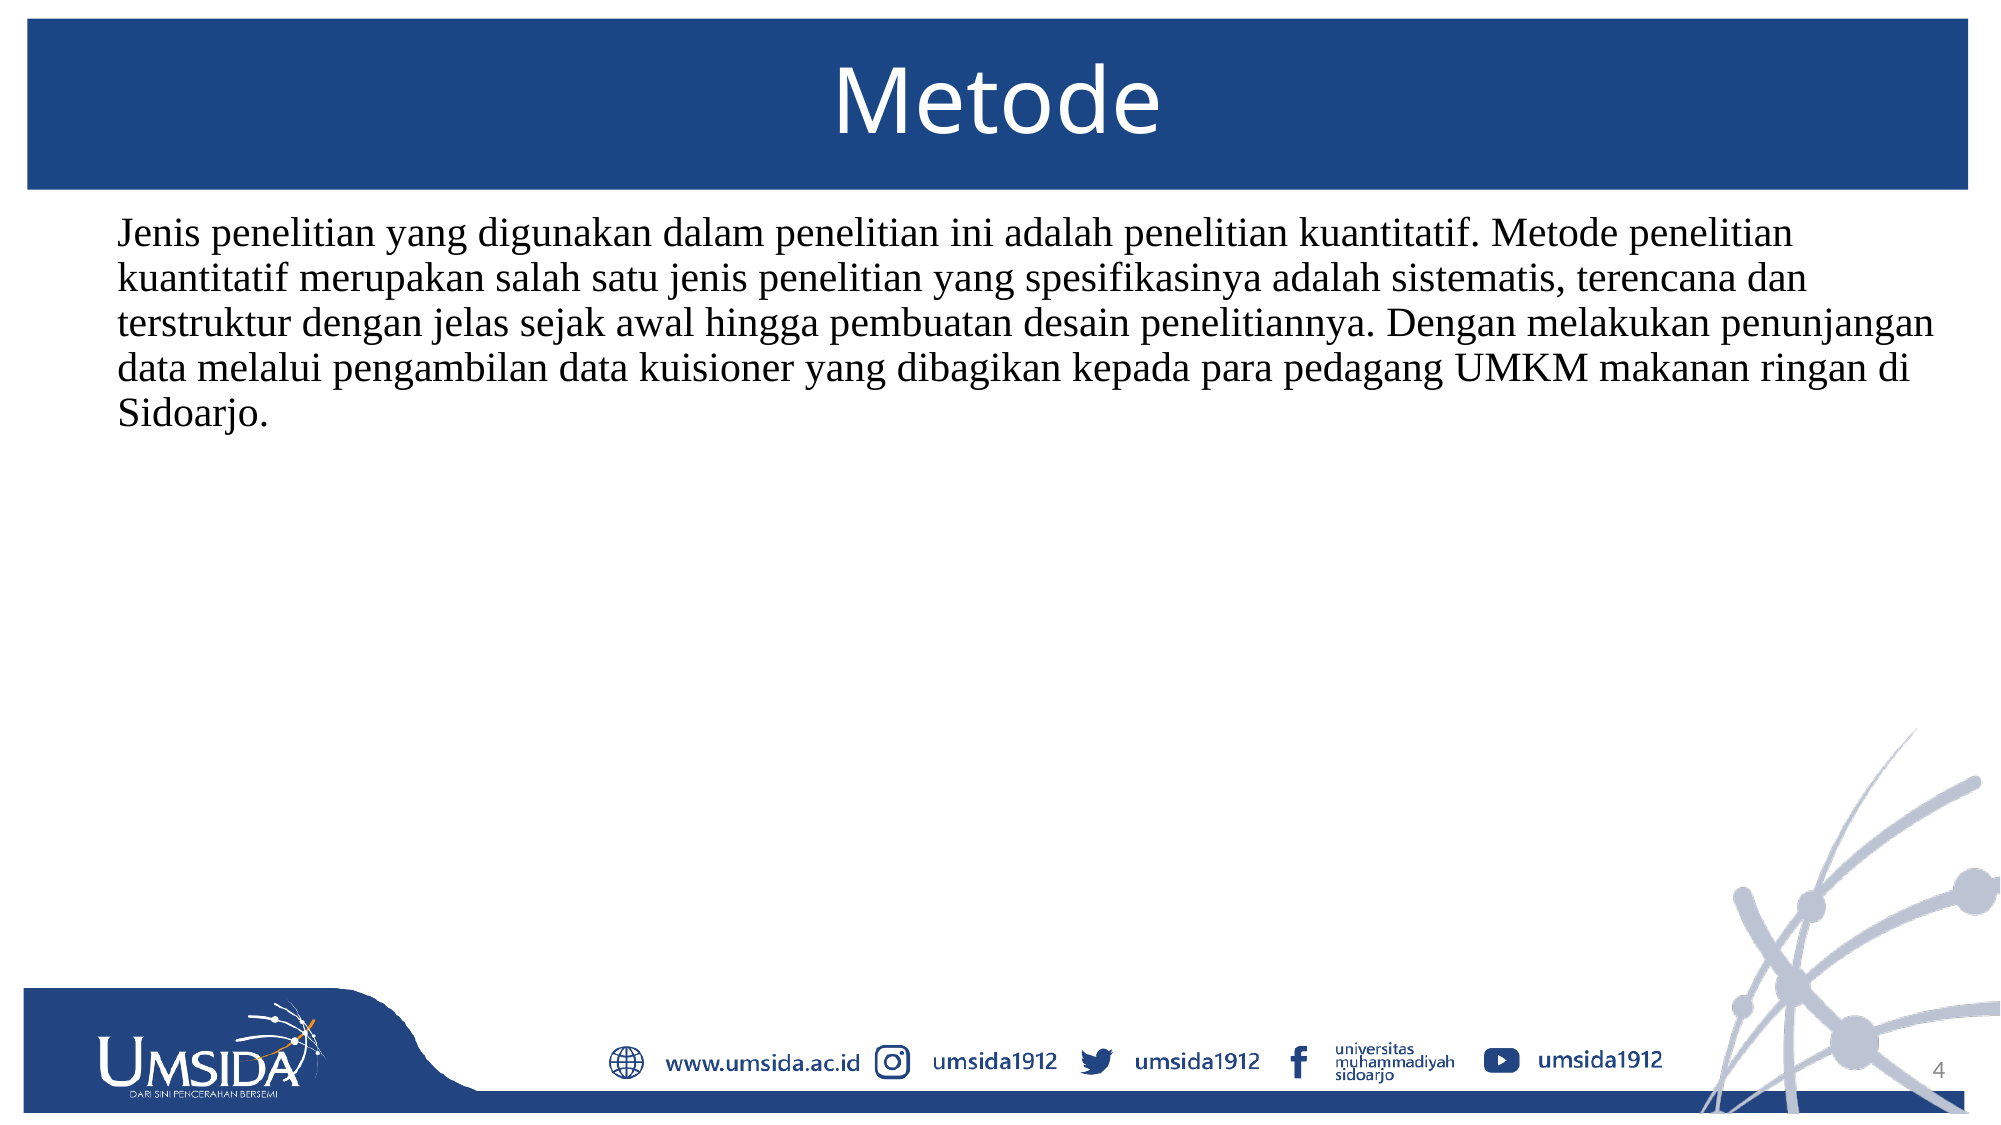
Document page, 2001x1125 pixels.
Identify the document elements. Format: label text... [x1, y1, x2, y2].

title Metode [27, 18, 1969, 190]
picture [23, 51, 2001, 1114]
list Jenis penelitian yang digunakan dalam penelitian ini adalah penelitian kuantitatif. Metode penelitian kuantitatif merupakan salah satu jenis penelitian yang spesifikasinya adalah sistematis, terencana dan terstruktur dengan jelas sejak awal hingga pembuatan desain penelitiannya. Dengan melakukan penunjangan data melalui pengambilan data kuisioner yang dibagikan kepada para pedagang UMKM makanan ringan di Sidoarjo. [27, 203, 1969, 1039]
